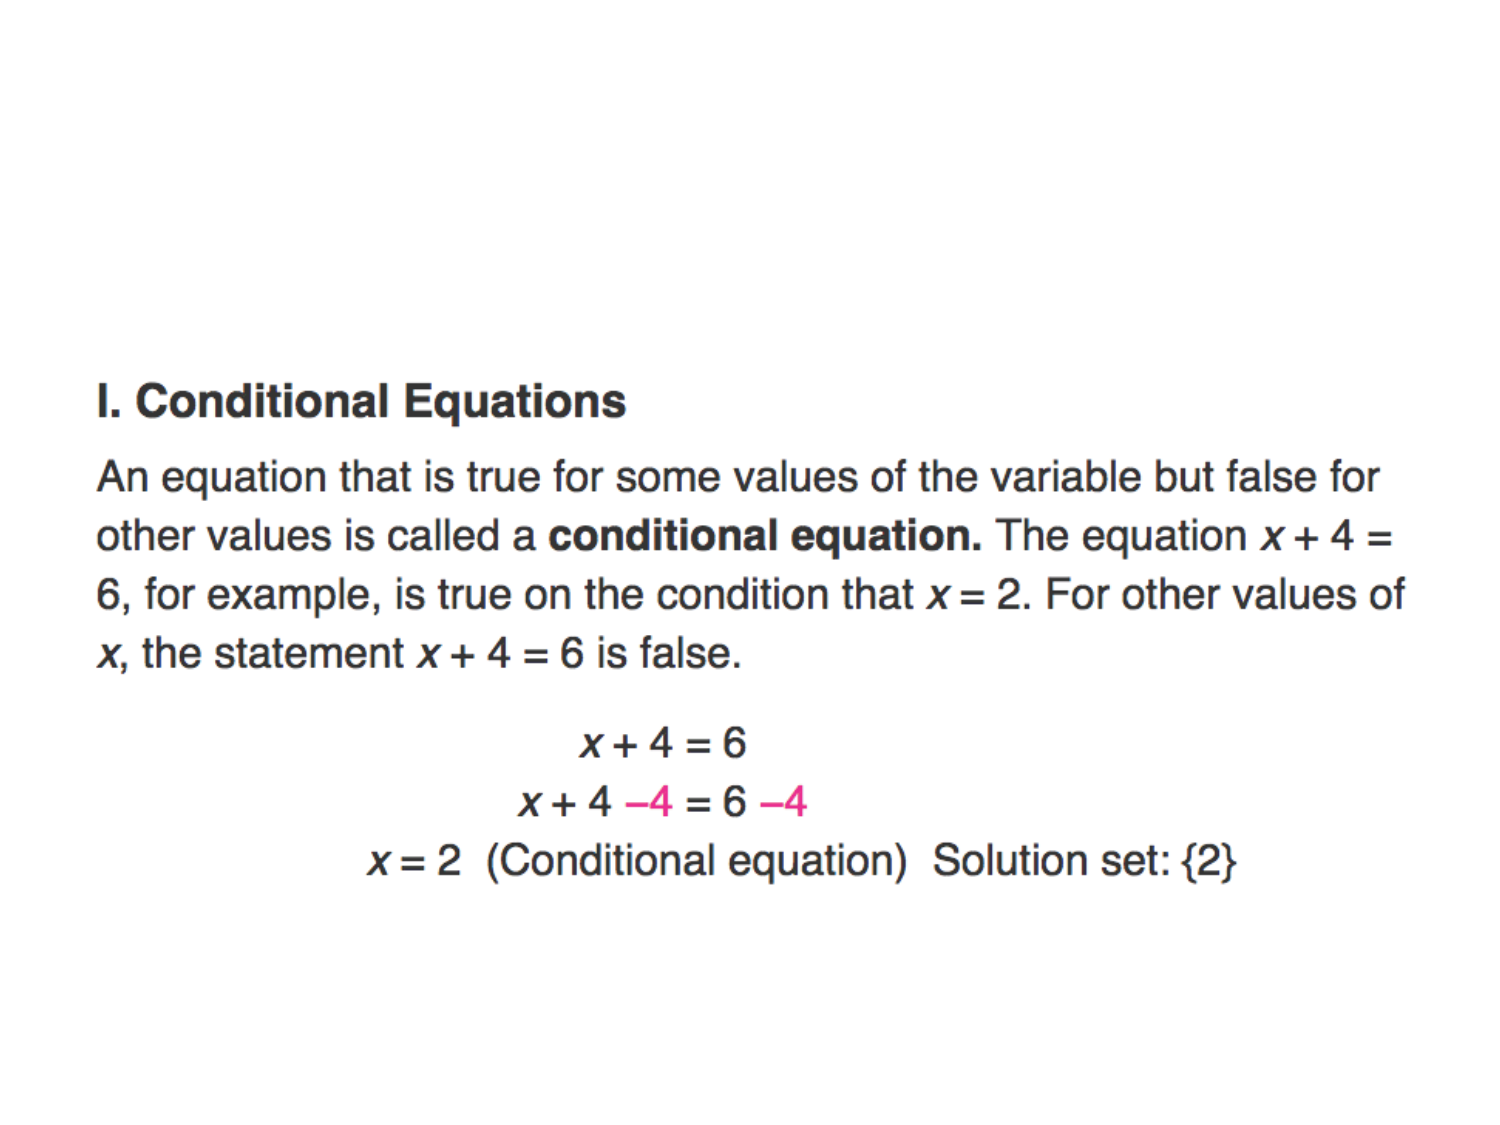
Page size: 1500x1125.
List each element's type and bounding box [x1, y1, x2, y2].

list [74, 262, 1426, 1006]
